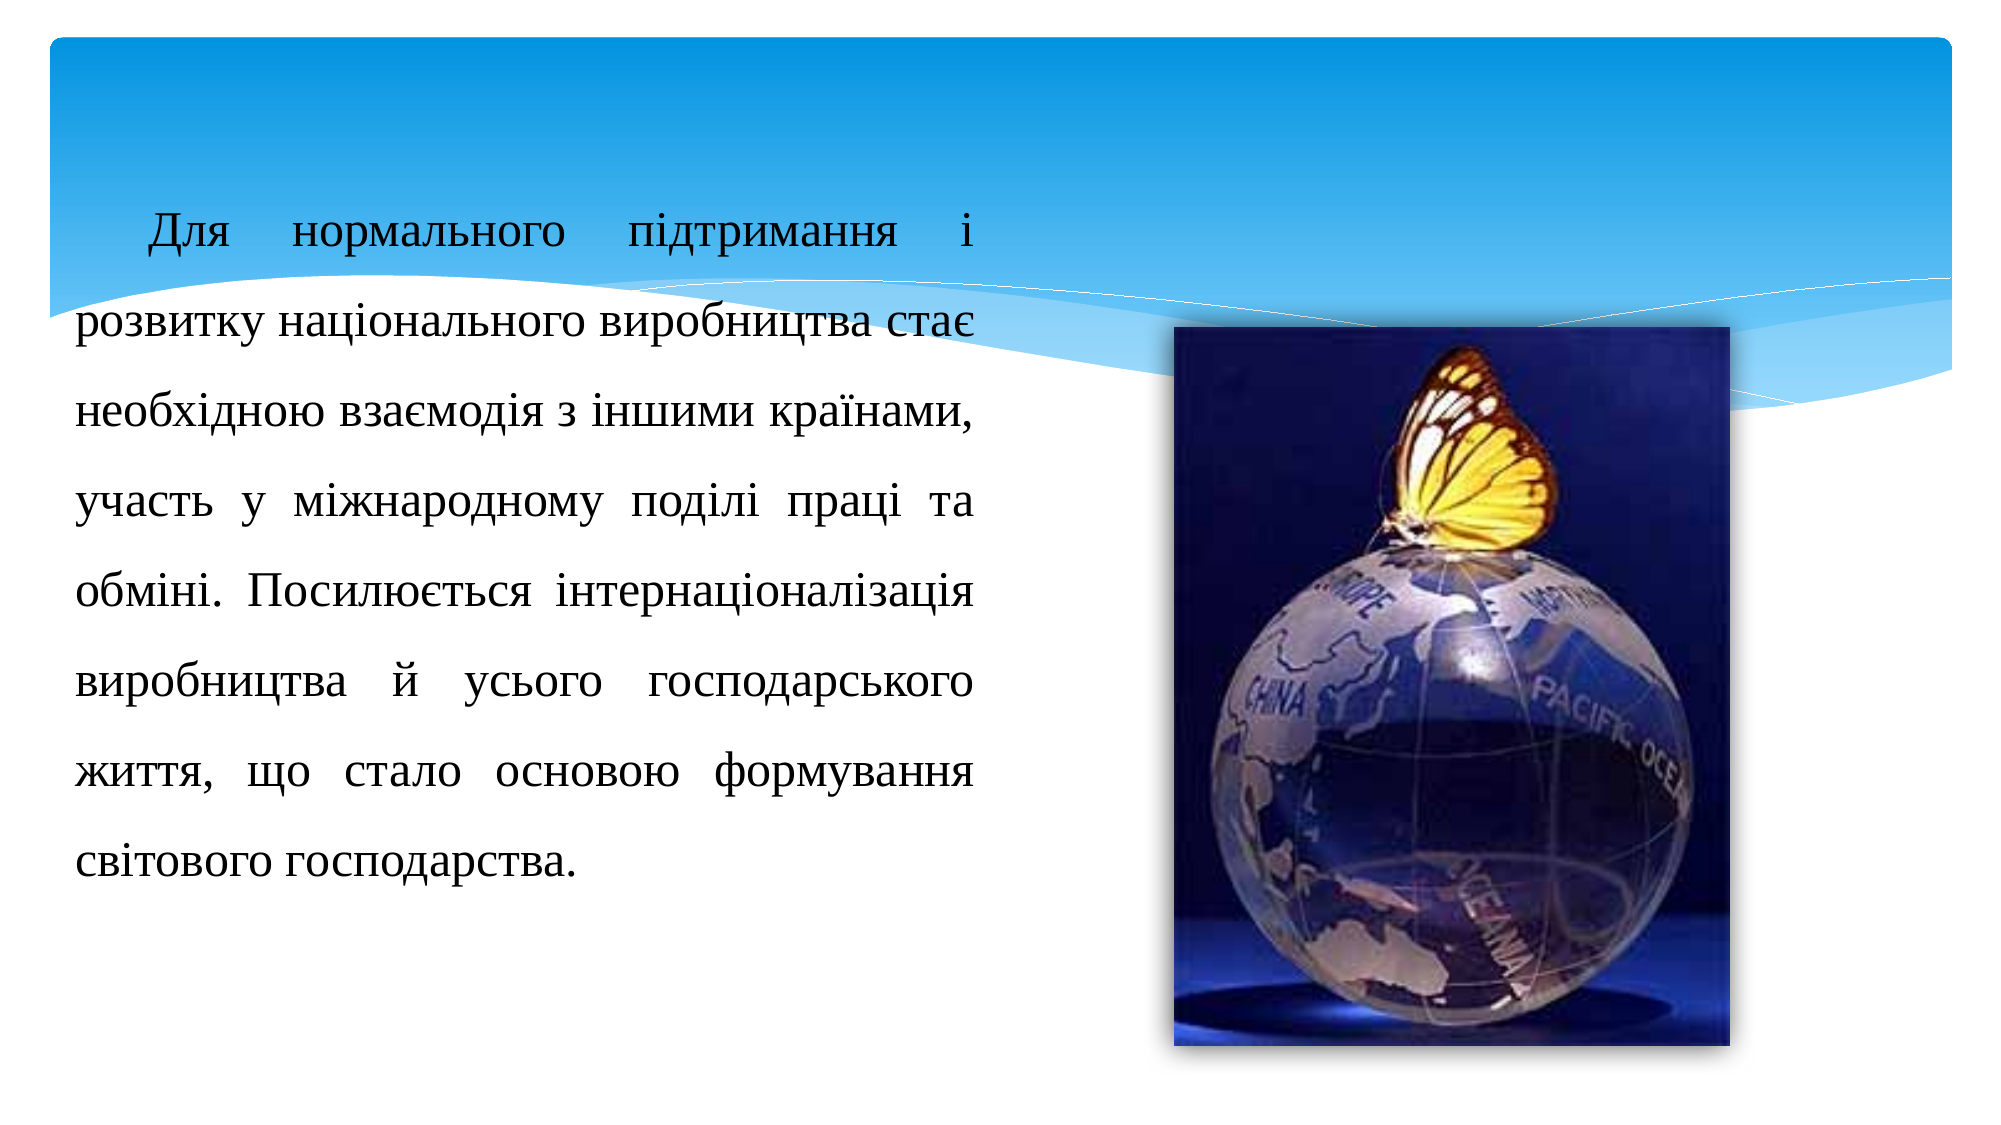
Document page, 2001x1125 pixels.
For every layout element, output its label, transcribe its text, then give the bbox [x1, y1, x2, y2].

picture [1173, 327, 1730, 1047]
text_box Для нормального підтримання і розвитку національного виробництва стає необхідною взаємодія з іншими країнами, участь у міжнародному поділі праці та обміні. Посилюється інтернаціоналізація виробництва й усього господарського життя, що стало основою формування світового господарства. [60, 159, 990, 895]
